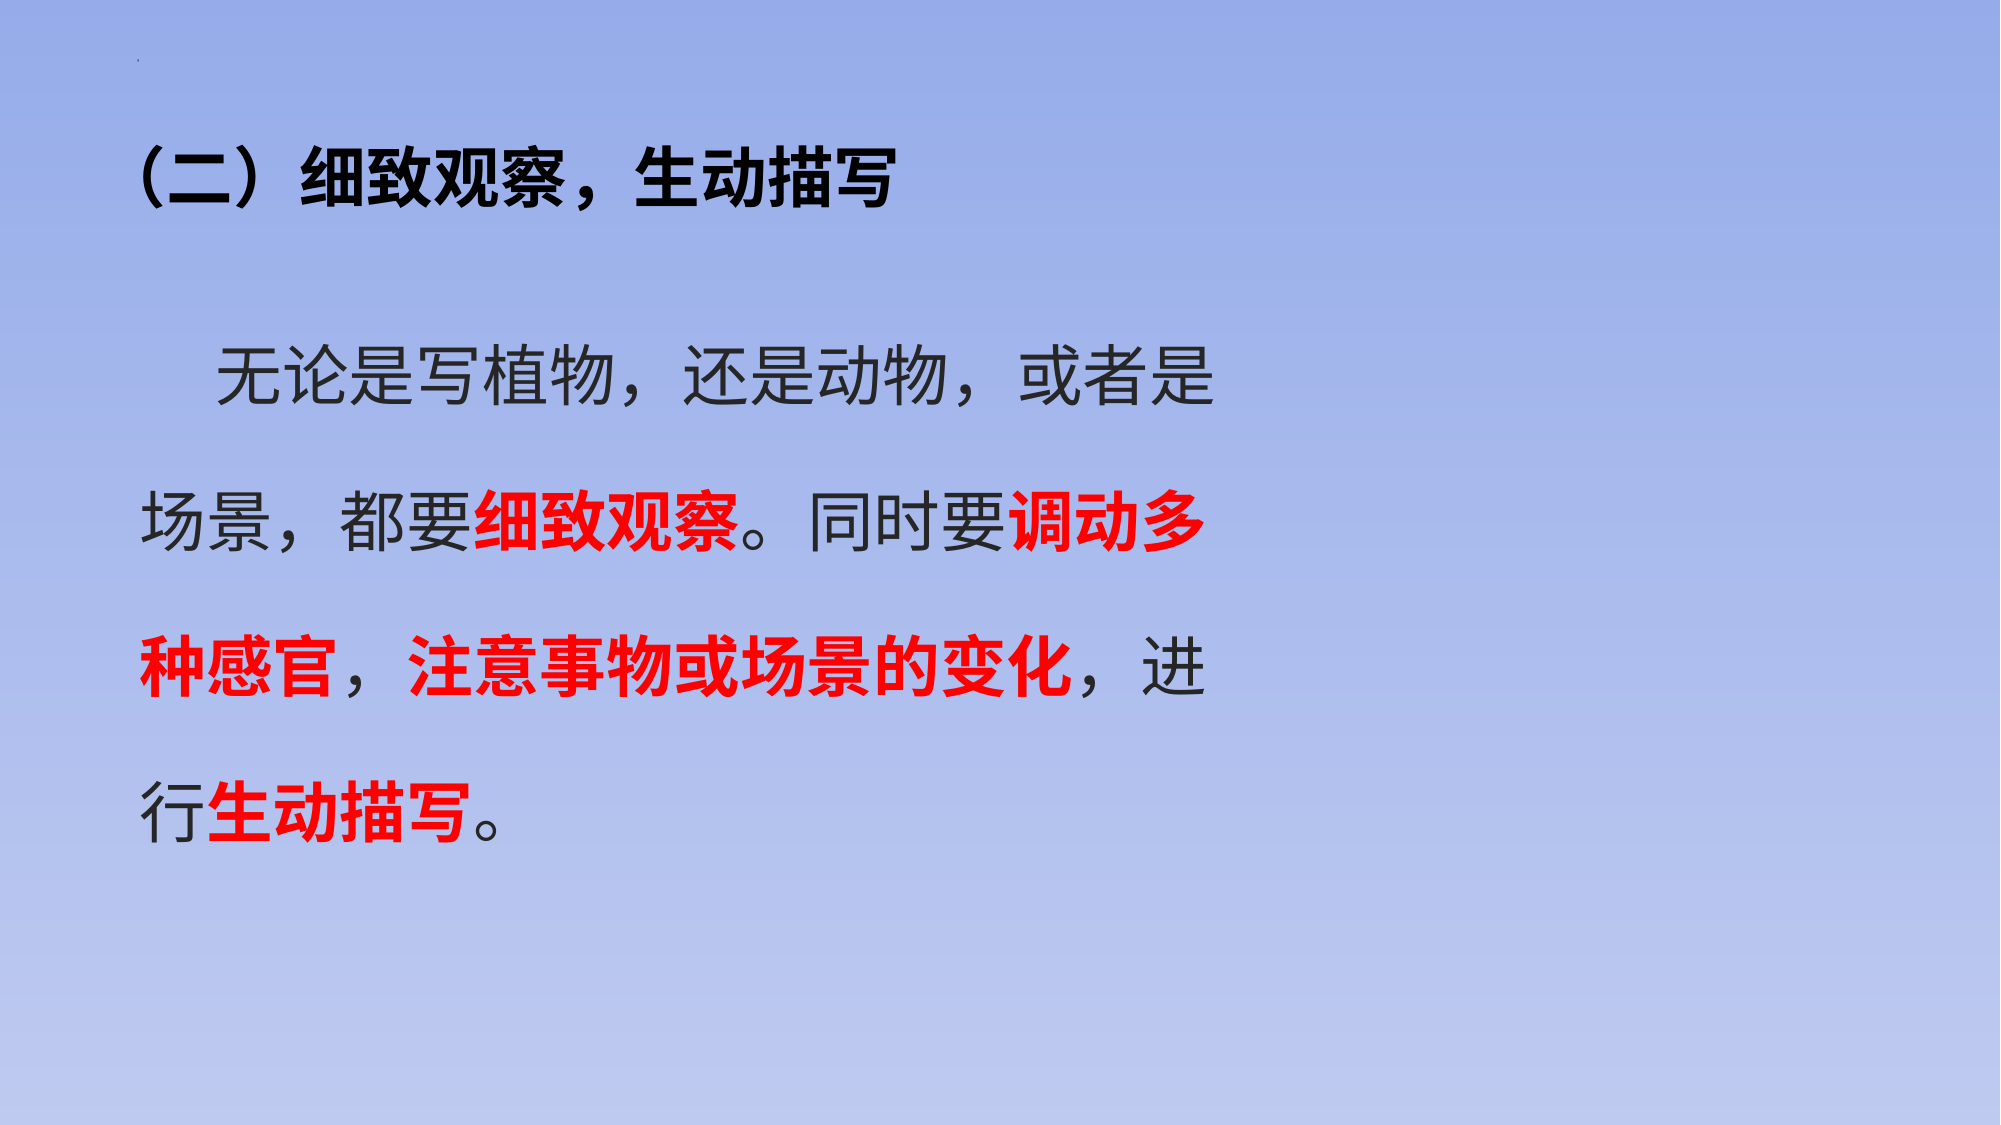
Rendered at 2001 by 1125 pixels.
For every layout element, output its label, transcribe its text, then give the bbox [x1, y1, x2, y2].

text_box 无论是写植物，还是动物，或者是场景，都要细致观察。同时要调动多种感官，注意事物或场景的变化，进行生动描写。 [124, 260, 1274, 859]
text_box （二）细致观察，生动描写 [85, 128, 1314, 223]
